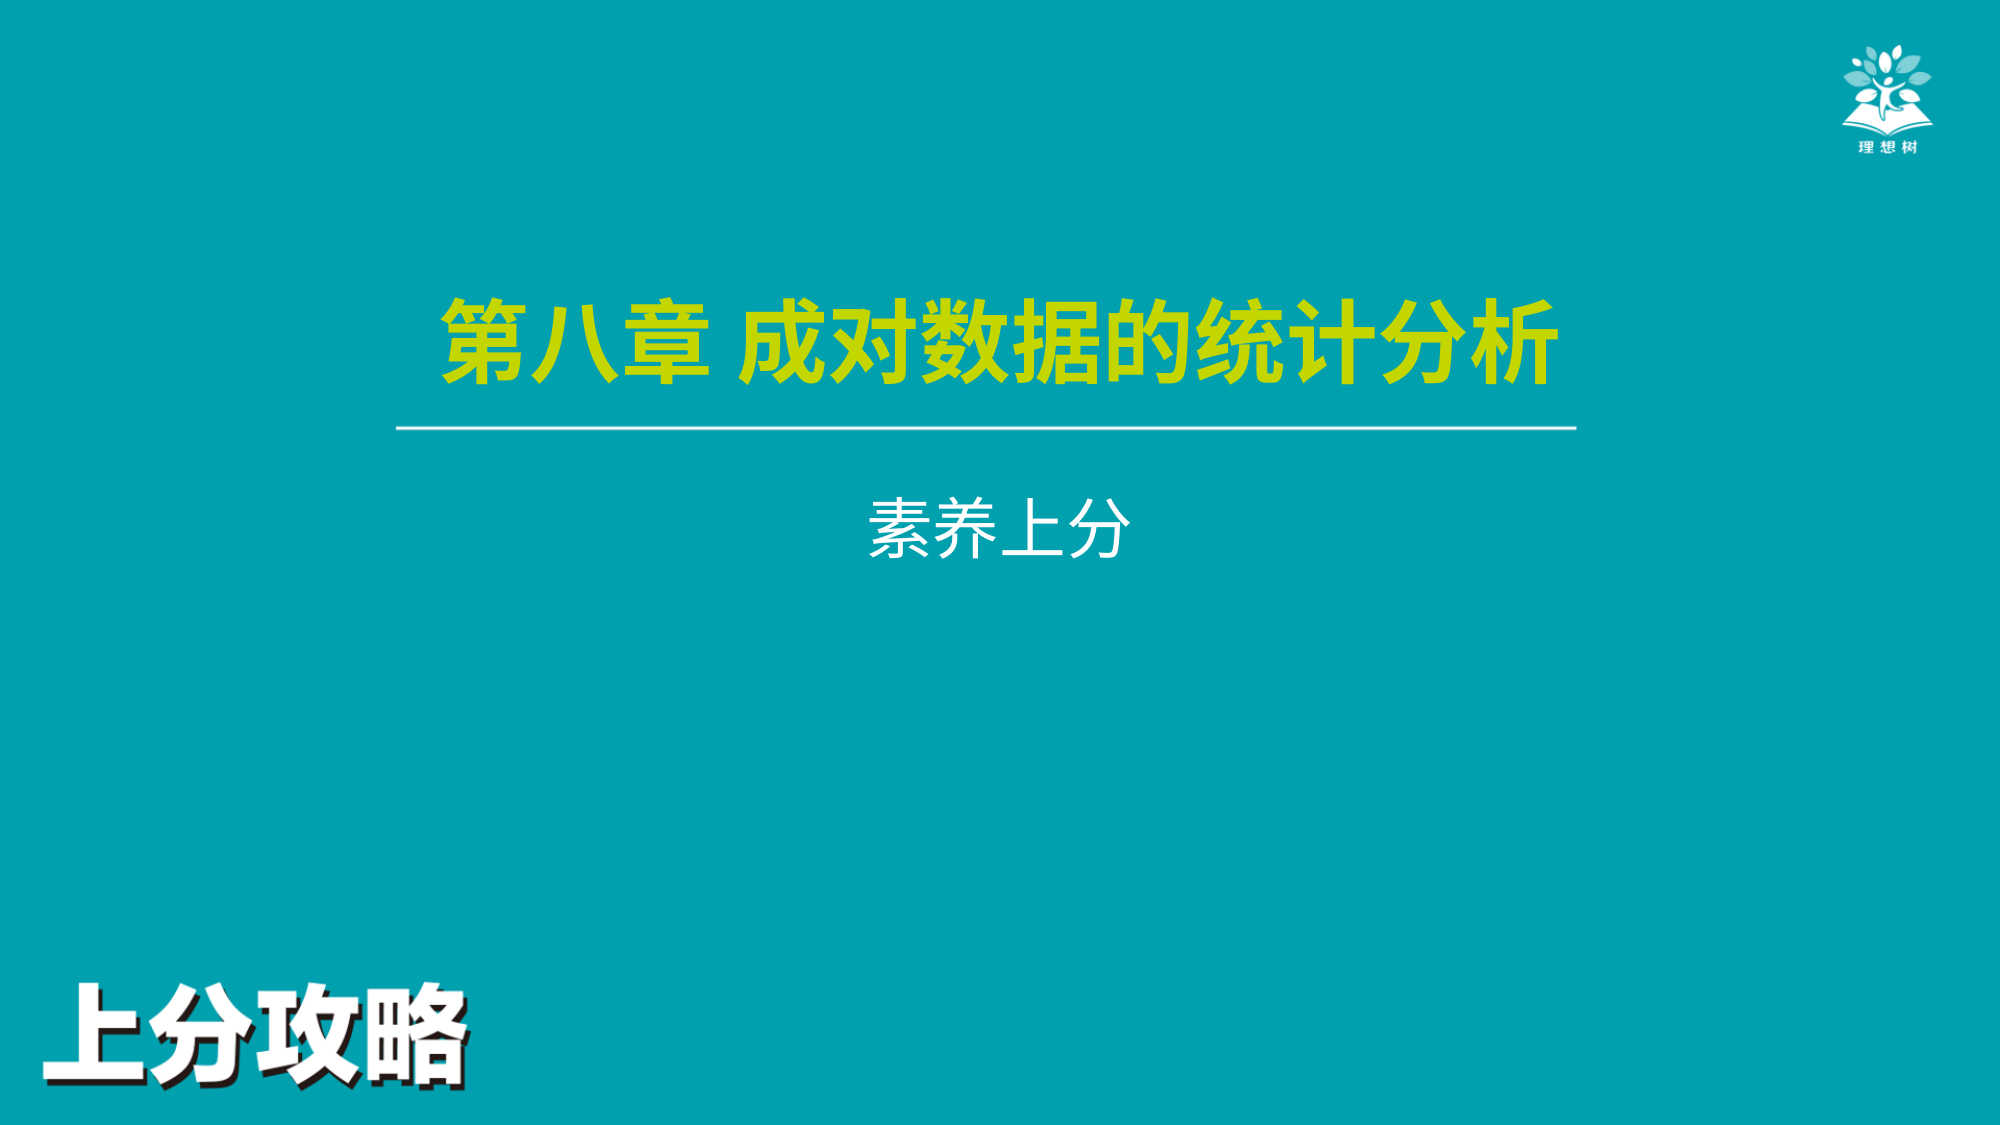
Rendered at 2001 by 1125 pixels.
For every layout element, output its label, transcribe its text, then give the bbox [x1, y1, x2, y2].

text_box 第八章 成对数据的统计分析 [0, 265, 2000, 413]
picture [0, 579, 2000, 1125]
picture [0, 413, 2000, 472]
picture [0, 0, 2000, 265]
text_box 素养上分 [0, 472, 2000, 579]
